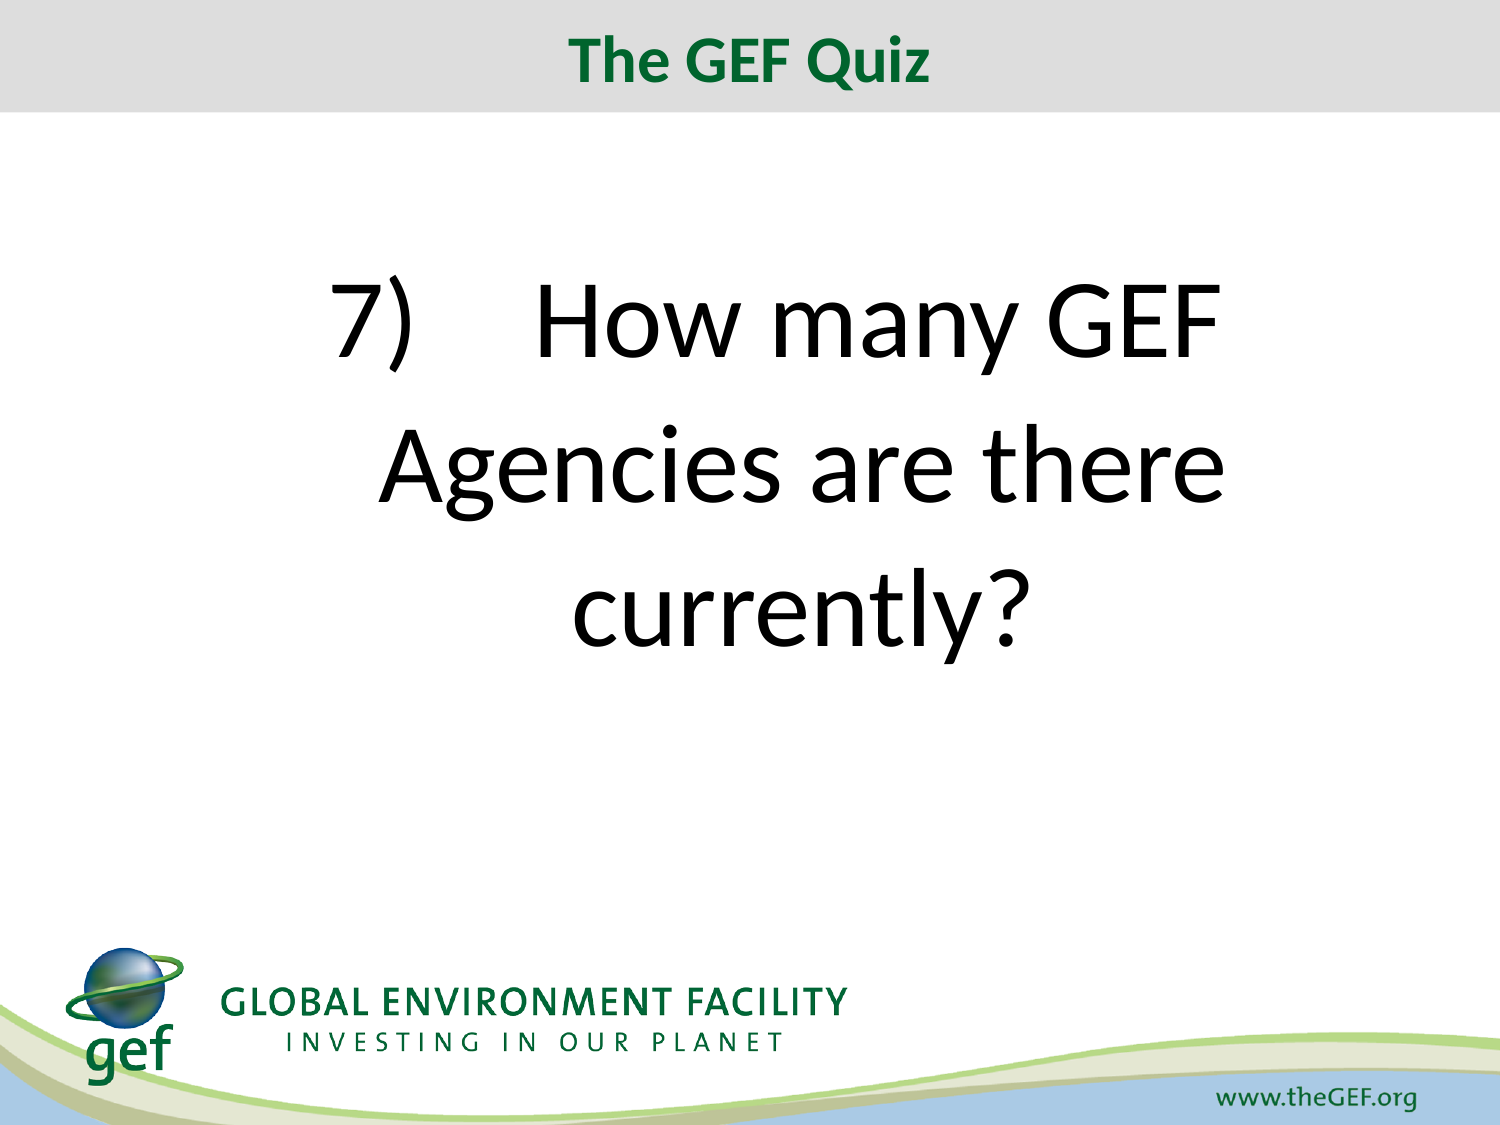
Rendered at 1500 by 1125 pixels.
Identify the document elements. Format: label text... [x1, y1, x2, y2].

title 7) How many GEF Agencies are there currently? [100, 148, 1451, 847]
text_box The GEF Quiz [0, 0, 1500, 113]
picture [0, 920, 1500, 1125]
